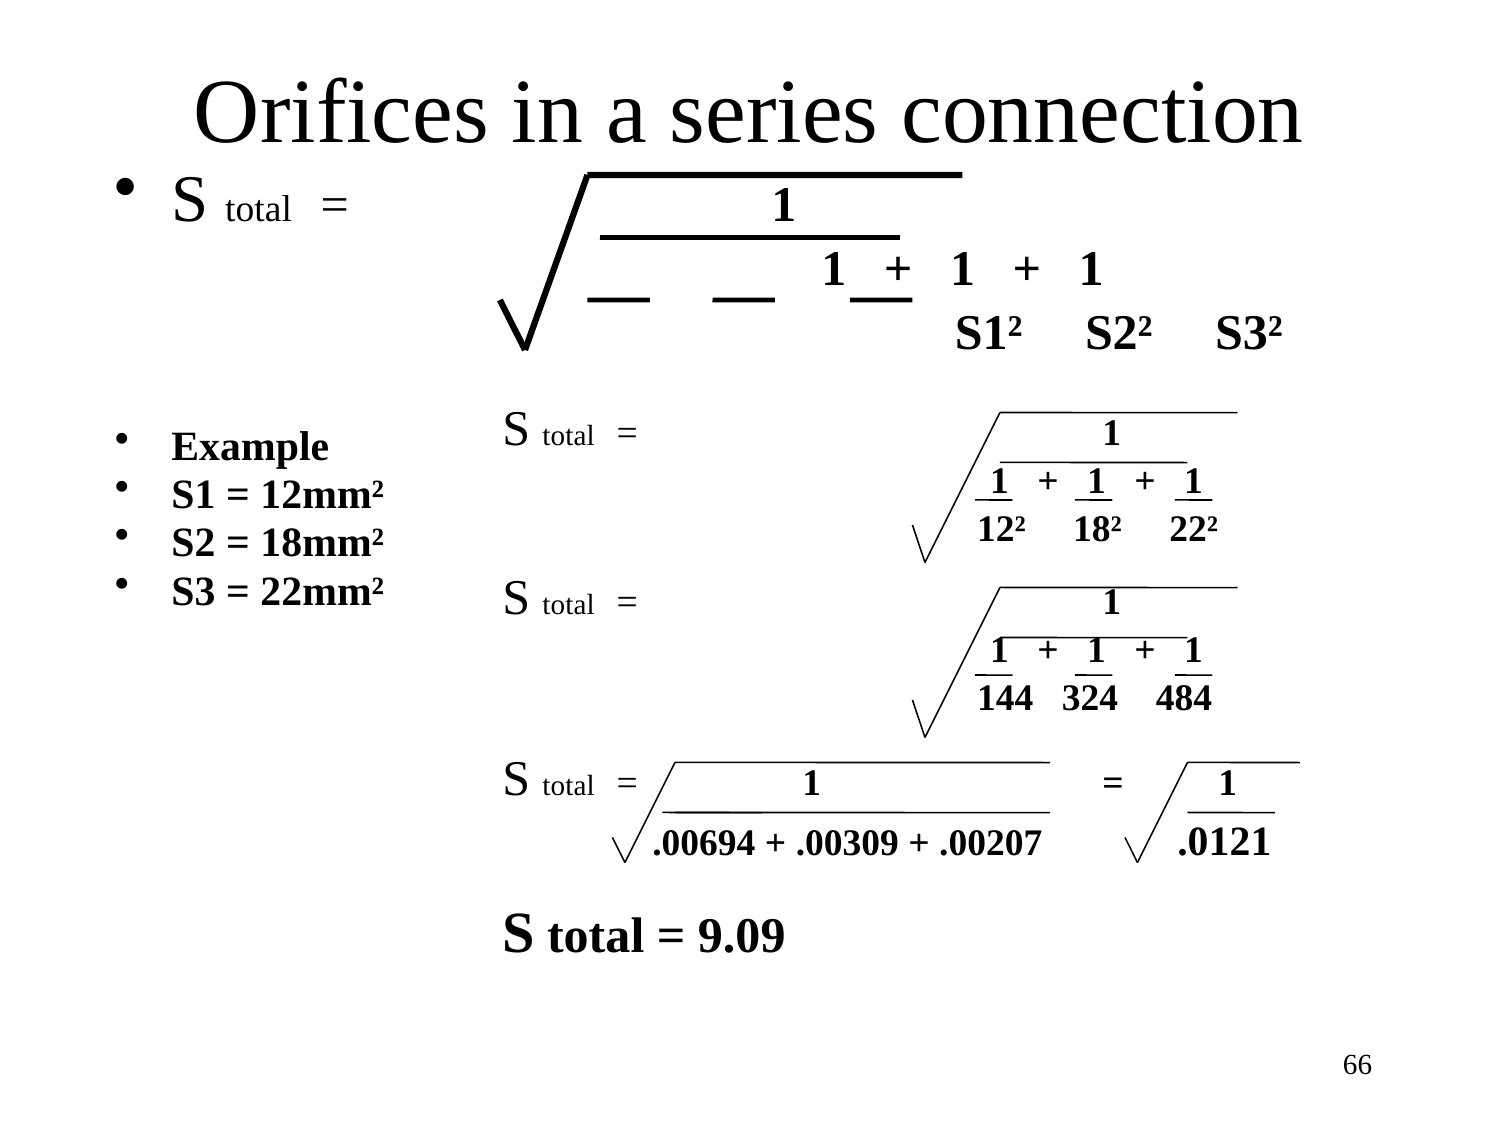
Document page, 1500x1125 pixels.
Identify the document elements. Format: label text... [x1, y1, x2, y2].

text_box S total = 1 1 + 1 + 1 12² 18² 22² S total = 1 1 + 1 + 1 144 324 484 S total = 1 = 1 .00694 + .00309 + .00207 .0121 S total = 9.09 [487, 399, 1463, 972]
list S total = 1 1 + 1 + 1 S1² S2² S3² Example S1 = 12mm² S2 = 18mm² S3 = 22mm² [99, 162, 1376, 1076]
title Orifices in a series connection [112, 37, 1388, 176]
slide_number 66 [1074, 1024, 1388, 1101]
